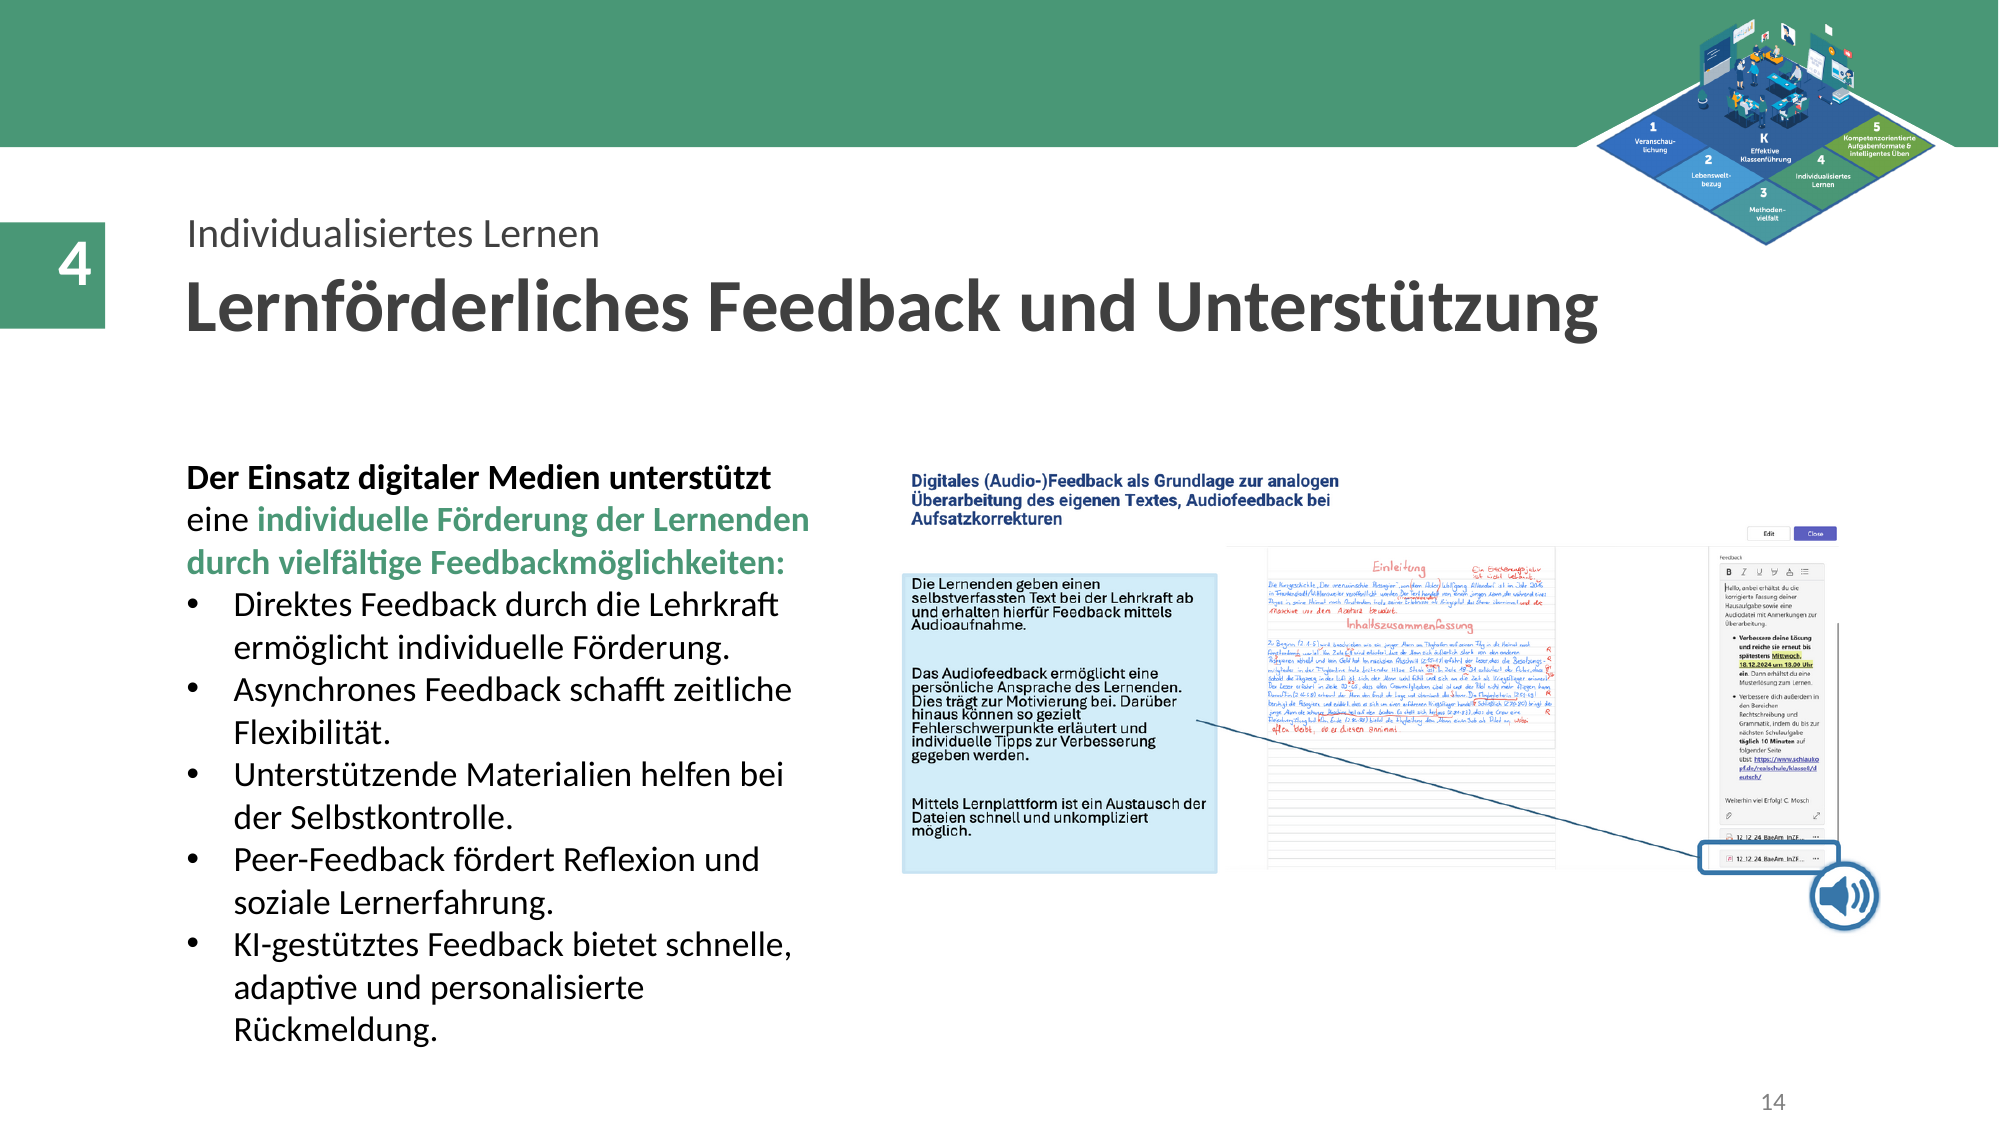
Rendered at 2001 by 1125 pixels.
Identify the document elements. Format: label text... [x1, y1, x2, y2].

list Lernförderliches Feedback und Unterstützung [170, 272, 1901, 356]
slide_number 14 [1350, 1075, 1801, 1125]
picture [1589, 12, 1942, 249]
list Individualisiertes Lernen [171, 180, 1615, 264]
picture [869, 448, 1881, 949]
text_box Der Einsatz digitaler Medien unterstützt eine individuelle Förderung der Lernenden durch vielfältige Feedbackmöglichkeiten: Direktes Feedback durch die Lehrkraft ermöglicht individuelle Förderung. Asynchrones Feedback schafft zeitliche Flexibilität. Unterstützende Materialien helfen bei der Selbstkontrolle. Peer-Feedback fördert Reflexion und soziale Lernerfahrung. KI-gestütztes Feedback bietet schnelle, adaptive und personalisierte Rückmeldung. [171, 446, 847, 1057]
